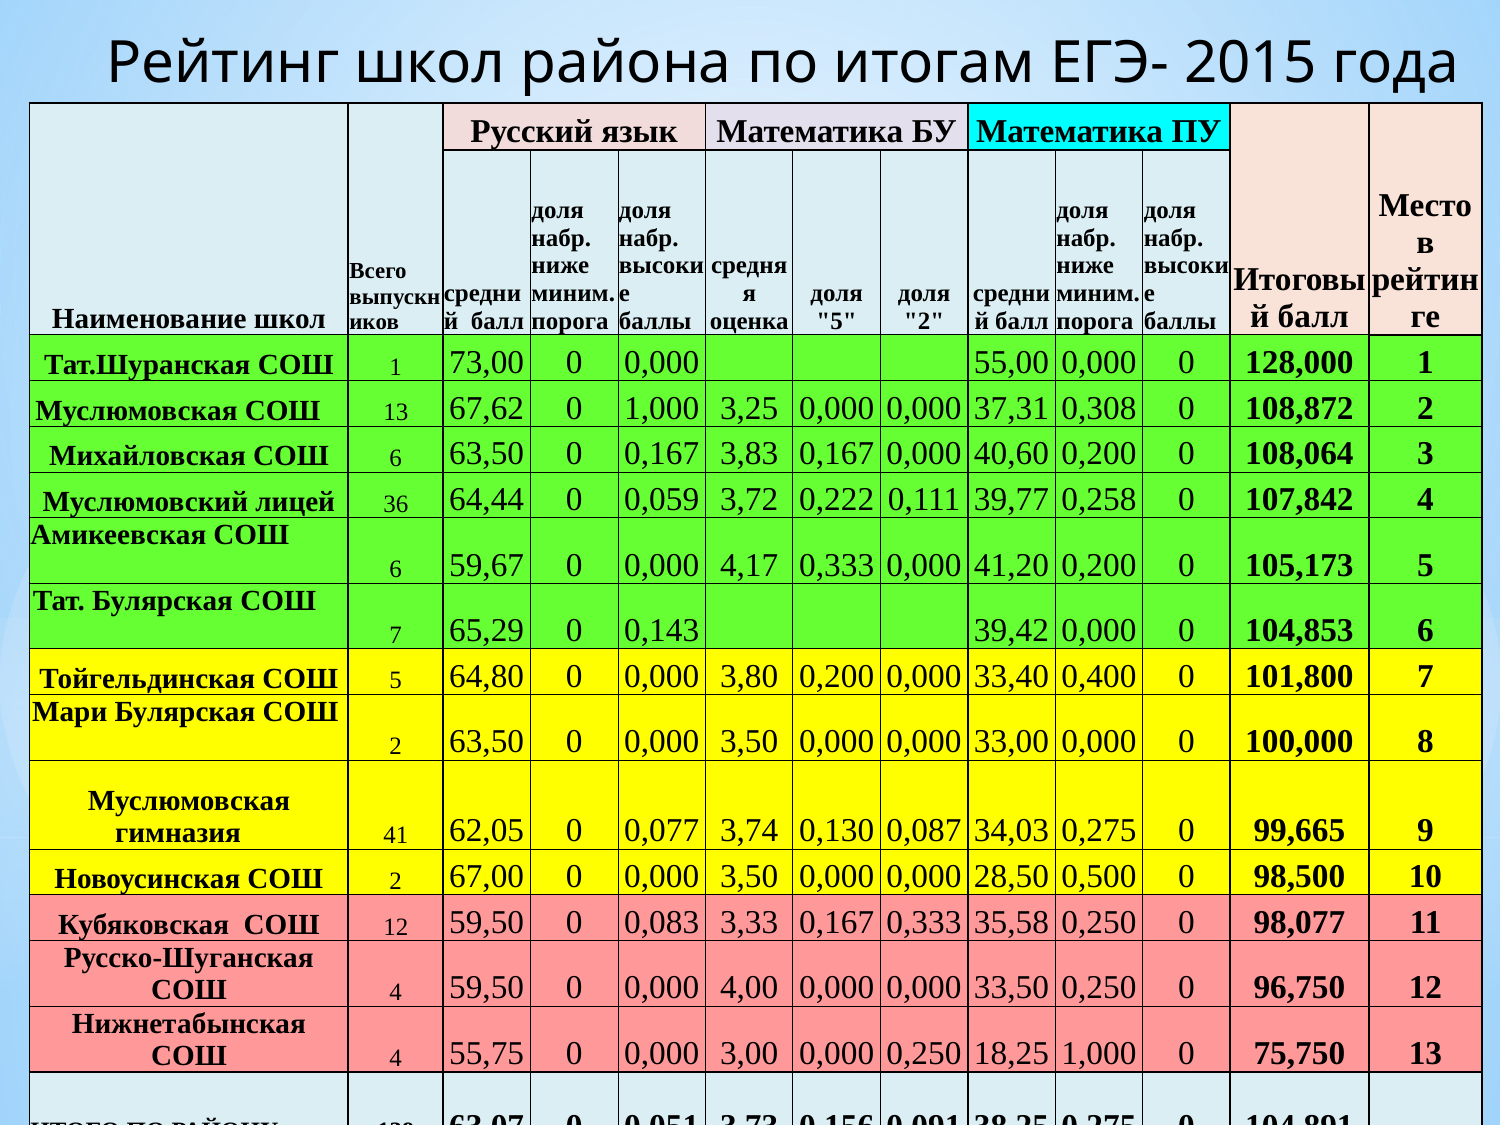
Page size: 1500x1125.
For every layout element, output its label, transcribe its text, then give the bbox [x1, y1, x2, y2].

table_cell 67,62 [444, 381, 530, 426]
table_cell 0,200 [1056, 427, 1142, 472]
table_cell 0,000 [619, 941, 705, 1006]
table_cell 0,059 [619, 473, 705, 517]
table_cell 0,000 [619, 518, 705, 583]
table_cell 0 [1143, 850, 1229, 894]
table_cell 0,051 [619, 1073, 705, 1125]
table_cell 3,83 [706, 427, 792, 472]
table_cell 5 [1370, 518, 1481, 583]
table_cell 3,80 [706, 649, 792, 694]
table_cell 3,72 [706, 473, 792, 517]
text_box Рейтинг школ района по итогам ЕГЭ- 2015 года [91, 16, 1474, 102]
table_cell 0 [1143, 518, 1229, 583]
table_cell 0,167 [793, 895, 880, 940]
table_cell 0 [531, 427, 618, 472]
table_cell 0 [531, 895, 618, 940]
table_cell 0,000 [793, 1007, 880, 1071]
table_cell 105,173 [1231, 518, 1368, 583]
table_cell средний балл [444, 151, 530, 334]
table_cell 0,333 [881, 895, 967, 940]
table_cell 1 [1370, 336, 1481, 380]
table_cell 0,000 [793, 695, 880, 760]
table_cell Тат. Булярская СОШ [30, 584, 347, 648]
table_cell 99,665 [1231, 761, 1368, 849]
table_cell 2 [1370, 381, 1481, 426]
table_cell 0,143 [619, 584, 705, 648]
table_cell 0,000 [881, 941, 967, 1006]
table_cell 59,67 [444, 518, 530, 583]
table_cell 35,58 [969, 895, 1055, 940]
table_cell 12 [1370, 941, 1481, 1006]
table_cell 0 [531, 335, 618, 380]
table_cell 0 [1143, 649, 1229, 694]
table_cell 18,25 [969, 1007, 1055, 1071]
table_cell 0,156 [793, 1073, 880, 1125]
table_cell 0,111 [881, 473, 967, 517]
table_cell 0,000 [1056, 584, 1142, 648]
table_cell 0 [531, 850, 618, 894]
table_cell 6 [349, 427, 442, 472]
table_cell 0,087 [881, 761, 967, 849]
table_cell 28,50 [969, 850, 1055, 894]
table_cell 0,000 [881, 427, 967, 472]
table_cell [1370, 1073, 1481, 1125]
table_cell 13 [1370, 1007, 1481, 1071]
table_cell 39,42 [969, 584, 1055, 648]
table_cell 1,000 [1056, 1007, 1142, 1071]
table_cell 36 [349, 473, 442, 517]
table_cell [881, 335, 967, 380]
table_cell 2 [349, 695, 442, 760]
table_cell средняя оценка [706, 151, 792, 334]
table_cell 0,000 [1056, 695, 1142, 760]
table_cell 33,40 [969, 649, 1055, 694]
table_cell 0 [1143, 427, 1229, 472]
table_cell 0 [1143, 1007, 1229, 1071]
table_cell 0,000 [881, 649, 967, 694]
table_cell 0 [531, 1007, 618, 1071]
table_cell 0,000 [881, 695, 967, 760]
table_cell [881, 584, 967, 648]
table_cell 0,000 [619, 335, 705, 380]
table_cell 3,50 [706, 850, 792, 894]
table_cell 34,03 [969, 761, 1055, 849]
table_cell 3 [1370, 427, 1481, 472]
table_cell 67,00 [444, 850, 530, 894]
table_cell 0,250 [1056, 941, 1142, 1006]
table_cell Русско-Шуганская СОШ [30, 941, 347, 1006]
table_cell 0 [531, 695, 618, 760]
table_cell доля "5" [793, 151, 880, 334]
table_cell 2 [349, 850, 442, 894]
table_cell доля набр. высокие баллы [619, 151, 705, 334]
table_cell 0,000 [881, 381, 967, 426]
table_cell 7 [1370, 649, 1481, 694]
table_cell 0 [531, 941, 618, 1006]
table_cell 64,44 [444, 473, 530, 517]
table_cell 101,800 [1231, 649, 1368, 694]
table_cell 0 [1143, 381, 1229, 426]
table_cell 0,000 [619, 695, 705, 760]
table_header Наименование школ [30, 104, 347, 334]
table_cell 63,50 [444, 695, 530, 760]
table_cell 5 [349, 649, 442, 694]
table_cell 0,500 [1056, 850, 1142, 894]
table_cell 4 [349, 1007, 442, 1071]
table_cell доля набр. ниже миним. порога [531, 151, 618, 334]
table_cell Кубяковская СОШ [30, 895, 347, 940]
table_cell Амикеевская СОШ [30, 518, 347, 583]
table_cell 0,167 [793, 427, 880, 472]
table_cell 0,000 [619, 1007, 705, 1071]
table_cell 128,000 [1231, 335, 1368, 380]
table_cell 1,000 [619, 381, 705, 426]
table_cell 0 [1143, 584, 1229, 648]
table_cell 0 [1143, 1073, 1229, 1125]
table_cell 0,000 [619, 649, 705, 694]
table_cell 100,000 [1231, 695, 1368, 760]
table_cell Михайловская СОШ [30, 427, 347, 472]
table_cell 0 [1143, 895, 1229, 940]
table_cell доля "2" [881, 151, 967, 334]
table_cell Муслюмовская гимназия [30, 761, 347, 849]
table_cell 0 [1143, 695, 1229, 760]
table_cell 64,80 [444, 649, 530, 694]
table_cell 108,064 [1231, 427, 1368, 472]
table_cell 37,31 [969, 381, 1055, 426]
table_cell Муслюмовский лицей [30, 473, 347, 517]
table_cell 65,29 [444, 584, 530, 648]
table_cell 7 [349, 584, 442, 648]
table_cell 3,00 [706, 1007, 792, 1071]
table_cell 75,750 [1231, 1007, 1368, 1071]
table_cell 0 [1143, 473, 1229, 517]
table_cell 104,891 [1231, 1073, 1368, 1125]
table_cell 0 [531, 761, 618, 849]
table_cell 0,167 [619, 427, 705, 472]
table_header Математика ПУ [969, 104, 1229, 149]
table_cell 0,083 [619, 895, 705, 940]
table_cell 10 [1370, 850, 1481, 894]
table_cell 59,50 [444, 941, 530, 1006]
table_cell 98,500 [1231, 850, 1368, 894]
table_cell 62,05 [444, 761, 530, 849]
table_cell 139 [349, 1073, 442, 1125]
table_cell доля набр. высокие баллы [1143, 151, 1229, 334]
table_cell 6 [1370, 584, 1481, 648]
table_cell 0,000 [793, 381, 880, 426]
table_cell Мари Булярская СОШ [30, 695, 347, 760]
table_cell 4 [1370, 473, 1481, 517]
table_cell 63,07 [444, 1073, 530, 1125]
table_cell 0 [531, 584, 618, 648]
table_cell 12 [349, 895, 442, 940]
table_cell доля набр. ниже миним. порога [1056, 151, 1142, 334]
table_cell 0,000 [793, 941, 880, 1006]
table_cell 0,258 [1056, 473, 1142, 517]
table_cell [793, 335, 880, 380]
table_cell 38,25 [969, 1073, 1055, 1125]
table_cell ИТОГО ПО РАЙОНУ [30, 1073, 347, 1125]
table_cell 0,000 [1056, 335, 1142, 380]
table_cell 3,73 [706, 1073, 792, 1125]
table_cell 11 [1370, 895, 1481, 940]
table_cell 4,00 [706, 941, 792, 1006]
table_cell 0,308 [1056, 381, 1142, 426]
table_cell 0,250 [1056, 895, 1142, 940]
table_cell Тат.Шуранская СОШ [30, 335, 347, 380]
table_cell 33,00 [969, 695, 1055, 760]
table_cell 6 [349, 518, 442, 583]
table_cell 55,00 [969, 335, 1055, 380]
table_cell 0,275 [1056, 761, 1142, 849]
table_cell 104,853 [1231, 584, 1368, 648]
table_cell 0,130 [793, 761, 880, 849]
table_cell 40,60 [969, 427, 1055, 472]
table_cell 1 [349, 335, 442, 380]
table_cell [706, 584, 792, 648]
table_cell 98,077 [1231, 895, 1368, 940]
table_cell 9 [1370, 761, 1481, 849]
table_cell 0 [1143, 941, 1229, 1006]
table_cell 4,17 [706, 518, 792, 583]
table_cell 0,000 [881, 850, 967, 894]
table_cell 0,000 [881, 518, 967, 583]
table_cell 8 [1370, 695, 1481, 760]
table_header Место в рейтинге [1370, 104, 1481, 334]
table_cell 0,400 [1056, 649, 1142, 694]
table_cell 73,00 [444, 335, 530, 380]
table_cell 0,091 [881, 1073, 967, 1125]
table_cell 0 [531, 1073, 618, 1125]
table_cell 0 [531, 381, 618, 426]
table_cell [793, 584, 880, 648]
table_cell 41,20 [969, 518, 1055, 583]
table_cell 3,50 [706, 695, 792, 760]
table_cell 96,750 [1231, 941, 1368, 1006]
table_cell 0 [531, 518, 618, 583]
table_cell Нижнетабынская СОШ [30, 1007, 347, 1071]
table_header Математика БУ [706, 104, 967, 149]
table_cell 0,250 [881, 1007, 967, 1071]
table_cell 63,50 [444, 427, 530, 472]
table_cell Муслюмовская СОШ [30, 381, 347, 426]
table_cell [706, 335, 792, 380]
table_header Всего выпускников [349, 104, 442, 334]
table_cell 3,25 [706, 381, 792, 426]
table_cell 33,50 [969, 941, 1055, 1006]
table_cell 39,77 [969, 473, 1055, 517]
table_header Русский язык [444, 104, 705, 149]
table_cell 3,74 [706, 761, 792, 849]
table_cell Новоусинская СОШ [30, 850, 347, 894]
table_cell 108,872 [1231, 381, 1368, 426]
table_cell 4 [349, 941, 442, 1006]
table_cell 0,077 [619, 761, 705, 849]
table_cell 55,75 [444, 1007, 530, 1071]
table_cell средний балл [969, 151, 1055, 334]
table_cell 0,000 [793, 850, 880, 894]
table_cell 0 [531, 649, 618, 694]
table_cell 107,842 [1231, 473, 1368, 517]
table_cell Тойгельдинская СОШ [30, 649, 347, 694]
table_cell 3,33 [706, 895, 792, 940]
table_cell 0 [1143, 335, 1229, 380]
table_cell 13 [349, 381, 442, 426]
table_cell 0,333 [793, 518, 880, 583]
table_cell 59,50 [444, 895, 530, 940]
table_cell 0 [531, 473, 618, 517]
table_cell 0,200 [793, 649, 880, 694]
table_cell 0,275 [1056, 1073, 1142, 1125]
table_cell 0,000 [619, 850, 705, 894]
table_cell 0,222 [793, 473, 880, 517]
table_cell 41 [349, 761, 442, 849]
table_cell 0 [1143, 761, 1229, 849]
table_header Итоговый балл [1231, 104, 1368, 334]
table_cell 0,200 [1056, 518, 1142, 583]
